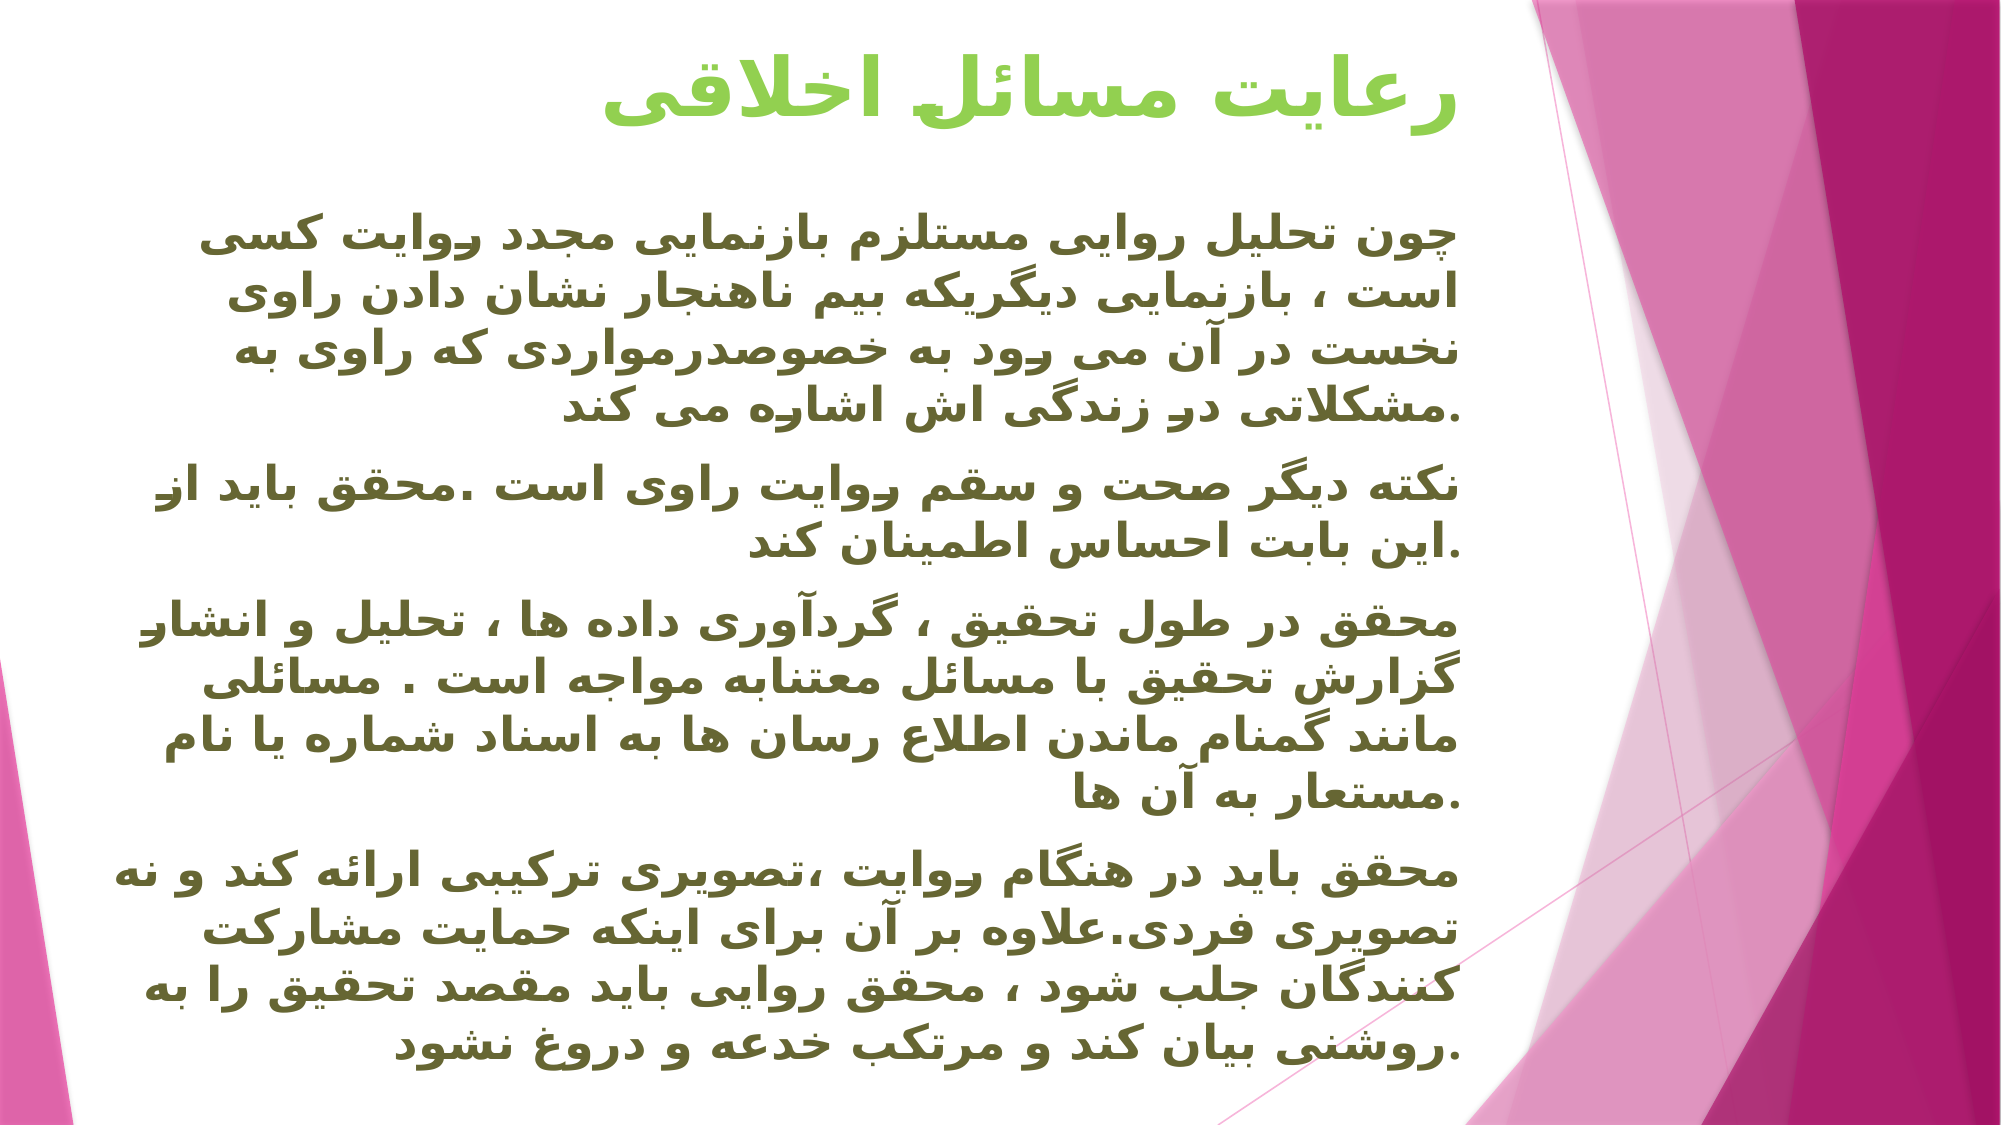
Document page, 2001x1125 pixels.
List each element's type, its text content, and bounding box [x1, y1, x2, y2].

list چون تحلیل روایی مستلزم بازنمایی مجدد روایت کسی است ، بازنمایی دیگریکه بیم ناهنجار نشان دادن راوی نخست در آن می رود به خصوصدرمواردی که راوی به مشکلاتی در زندگی اش اشاره می کند. نکته دیگر صحت و سقم روایت راوی است .محقق باید از این بابت احساس اطمینان کند. محقق در طول تحقیق ، گردآوری داده ها ، تحلیل و انشار گزارش تحقیق با مسائل معتنابه مواجه است . مسائلی مانند گمنام ماندن اطلاع رسان ها به اسناد شماره یا نام مستعار به آن ها. محقق باید در هنگام روایت ،تصویری ترکیبی ارائه کند و نه تصویری فردی.علاوه بر آن برای اینکه حمایت مشارکت کنندگان جلب شود ، محقق روایی باید مقصد تحقیق را به روشنی بیان کند و مرتکب خدعه و دروغ نشود. [66, 194, 1477, 941]
title رعایت مسائل اخلاقی [66, 27, 1477, 194]
